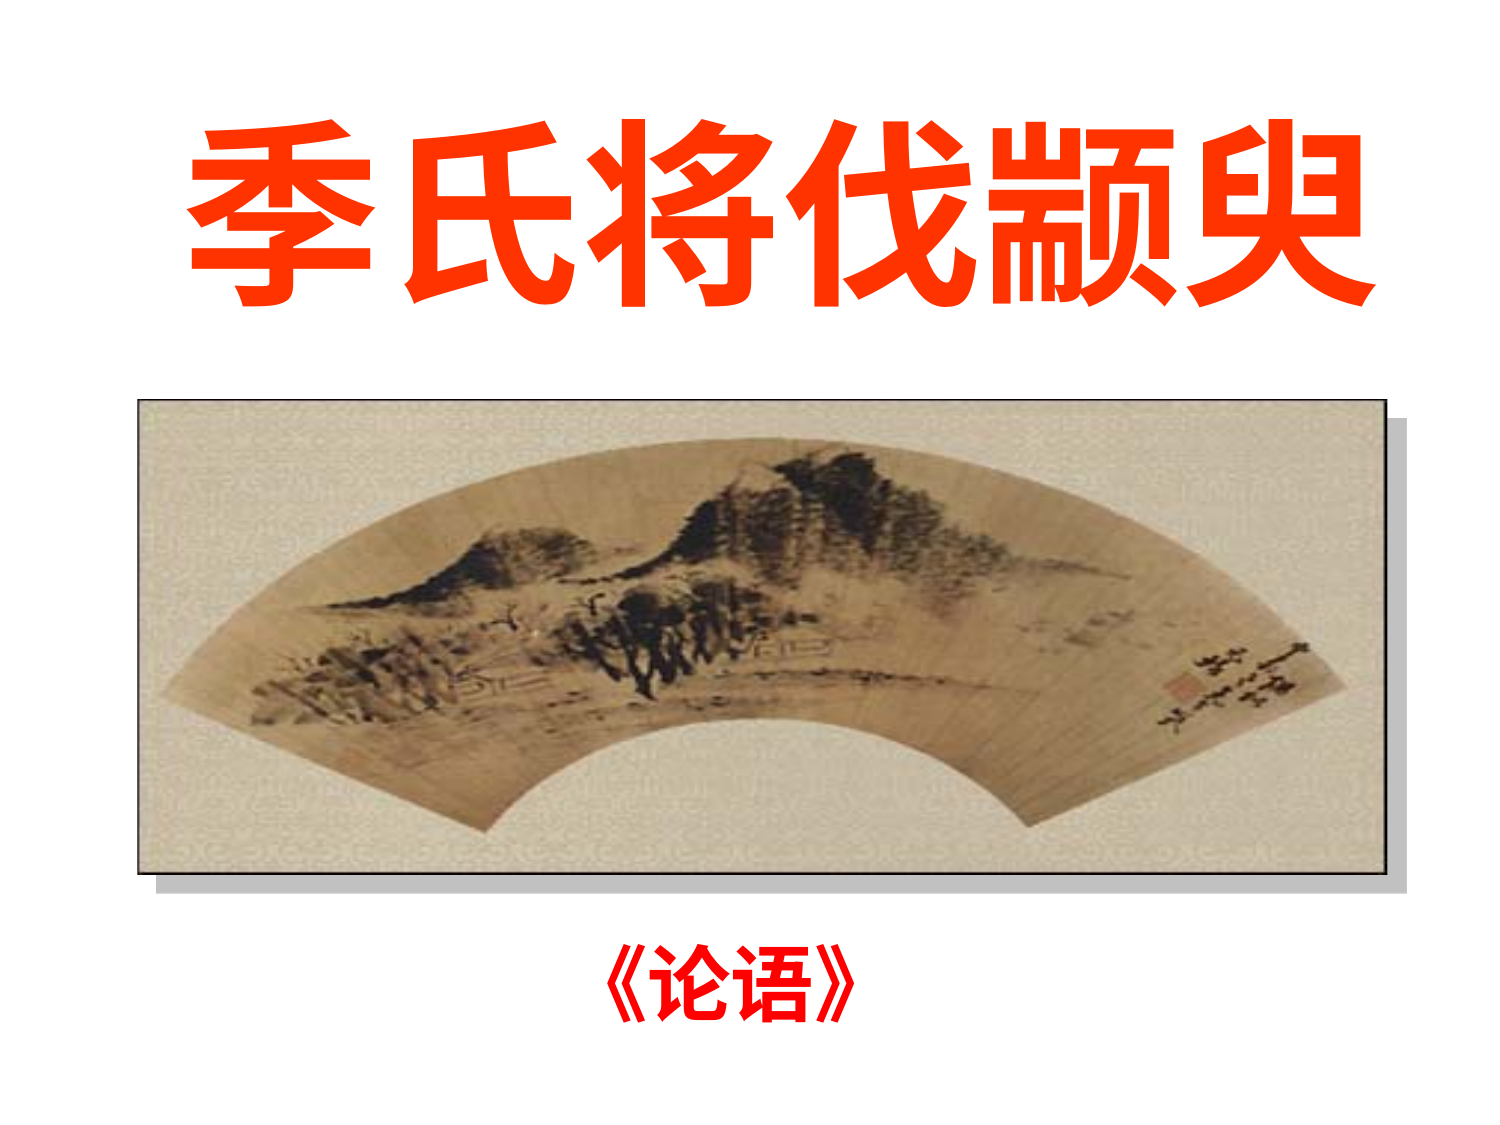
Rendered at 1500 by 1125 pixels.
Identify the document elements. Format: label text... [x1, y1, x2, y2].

text_box [137, 399, 1388, 875]
text_box 《论语》 [549, 924, 950, 1040]
text_box 季氏将伐颛臾 [37, 82, 1500, 337]
